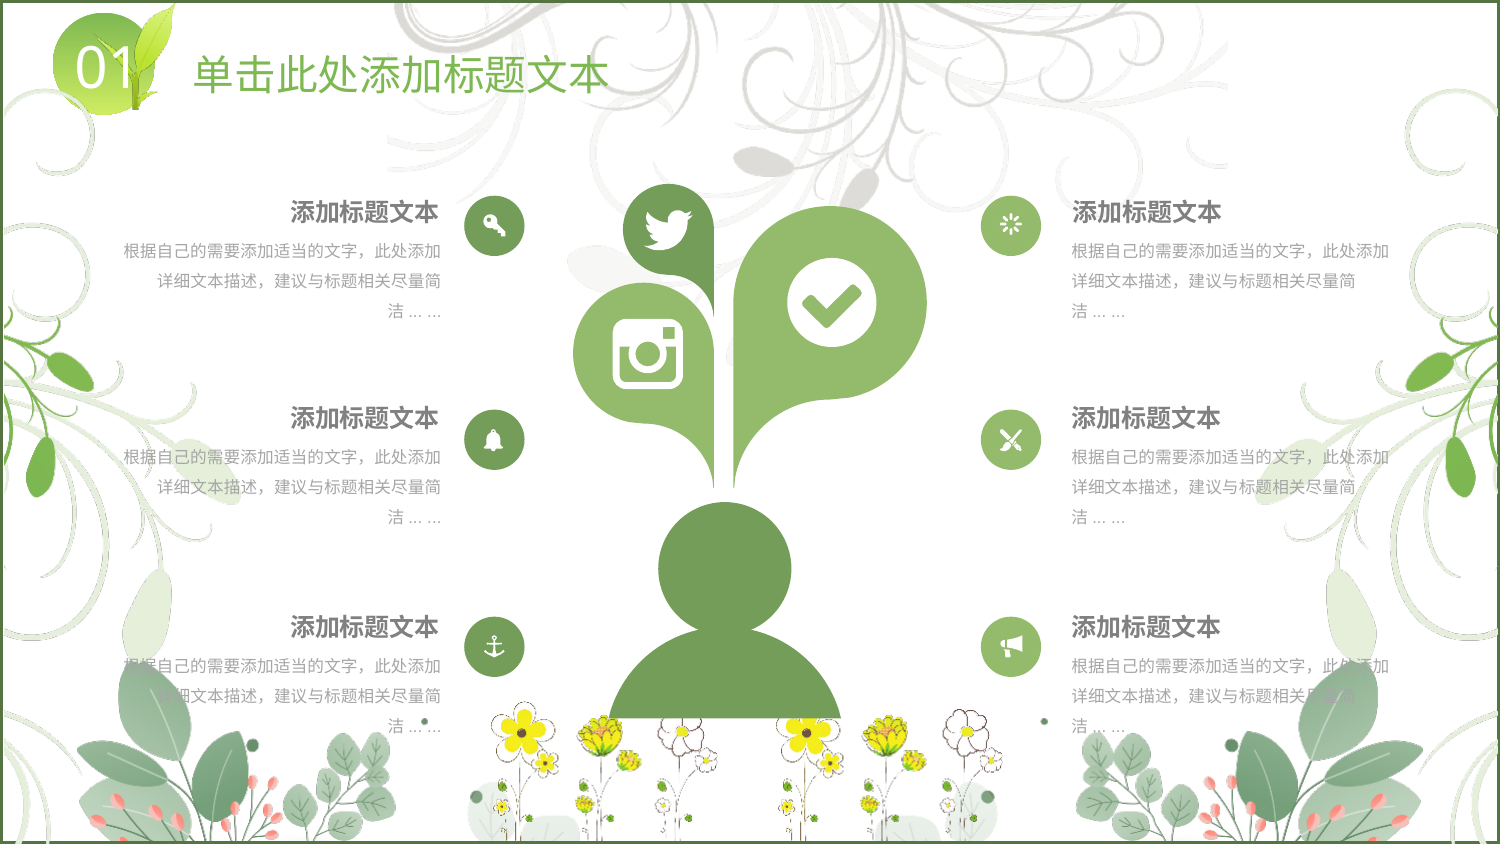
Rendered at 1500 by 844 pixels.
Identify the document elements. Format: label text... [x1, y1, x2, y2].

text_box [644, 210, 693, 251]
text_box [621, 182, 715, 318]
text_box [612, 318, 683, 390]
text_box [100, 394, 457, 503]
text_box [464, 616, 525, 677]
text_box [980, 409, 1042, 470]
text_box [1056, 189, 1413, 297]
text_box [100, 603, 457, 712]
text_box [1055, 394, 1413, 503]
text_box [1055, 603, 1413, 712]
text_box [980, 195, 1042, 256]
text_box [100, 189, 457, 297]
text_box 01 [56, 29, 159, 100]
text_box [608, 501, 841, 719]
text_box [572, 281, 715, 490]
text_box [464, 409, 525, 470]
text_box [464, 195, 525, 256]
text_box 单击此处添加标题文本 [177, 40, 652, 106]
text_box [980, 616, 1042, 677]
picture [3, 3, 1498, 844]
text_box [787, 257, 877, 348]
text_box [732, 205, 928, 490]
